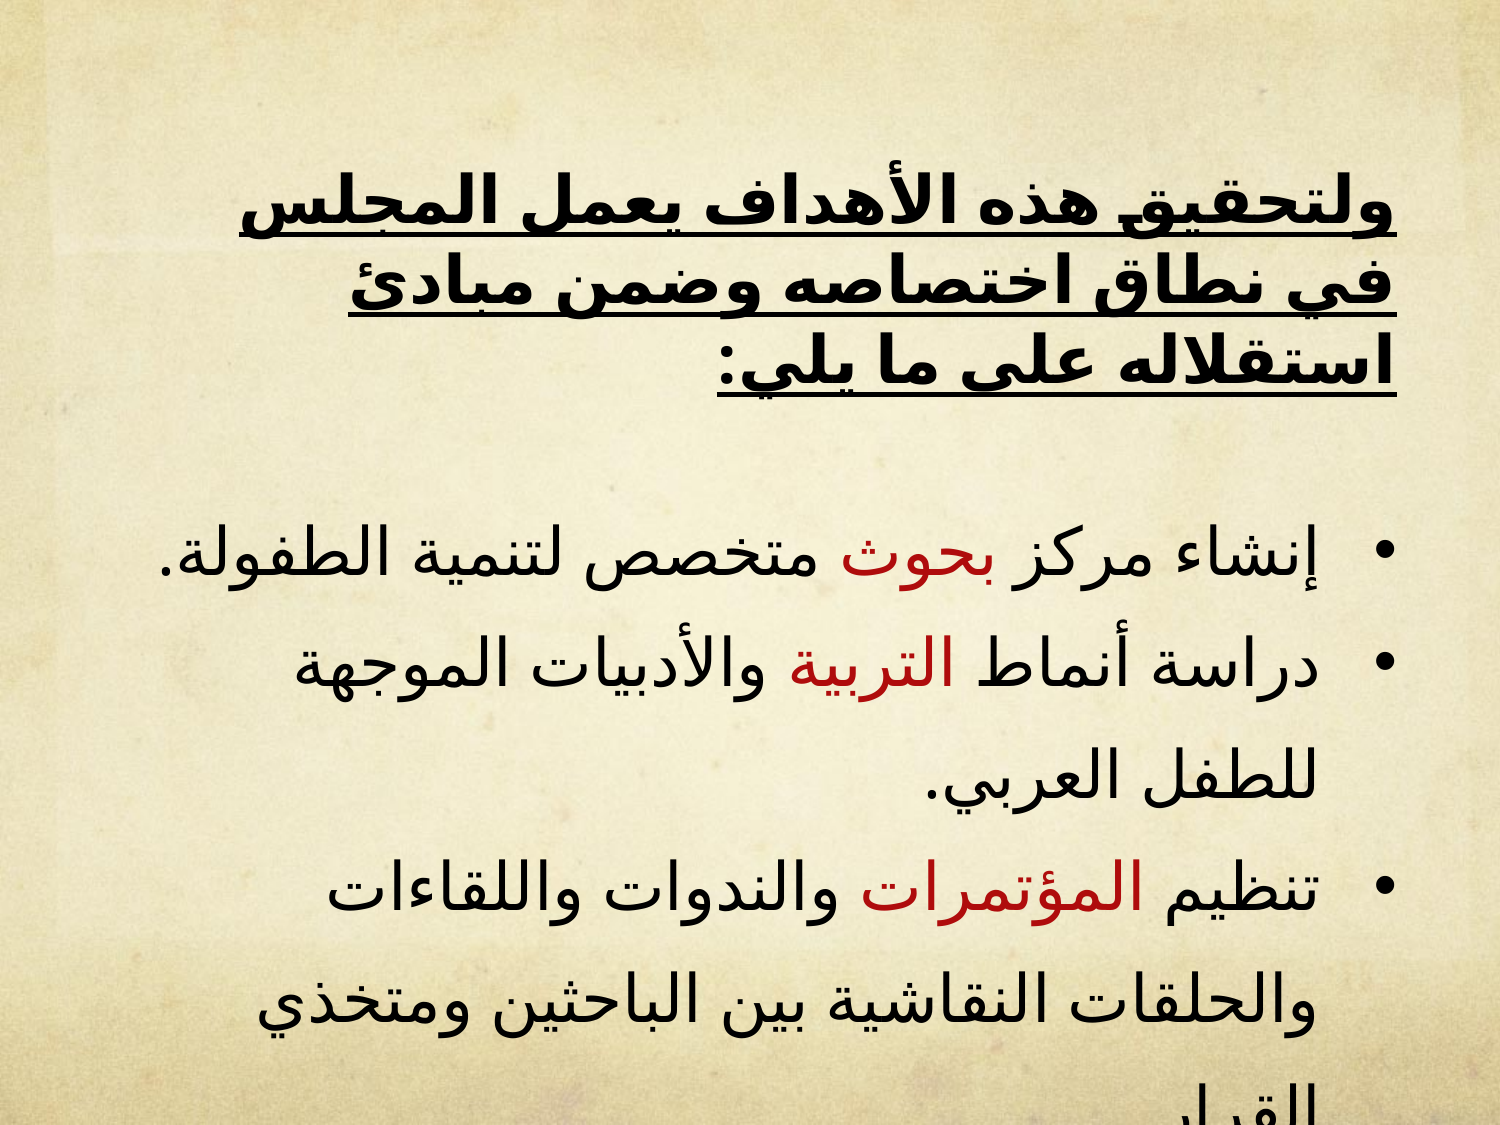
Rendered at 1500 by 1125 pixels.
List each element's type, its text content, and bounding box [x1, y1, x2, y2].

picture [0, 0, 1500, 1125]
text_box ولتحقيق هذه الأهداف يعمل المجلس في نطاق اختصاصه وضمن مبادئ استقلاله على ما يلي: إنشاء مركز بحوث متخصص لتنمية الطفولة. دراسة أنماط التربية والأدبيات الموجهة للطفل العربي. تنظيم المؤتمرات والندوات واللقاءات والحلقات النقاشية بين الباحثين ومتخذي القرار. المساهمة في تنفيذ الدورات التدريبية. [123, 149, 1412, 1125]
